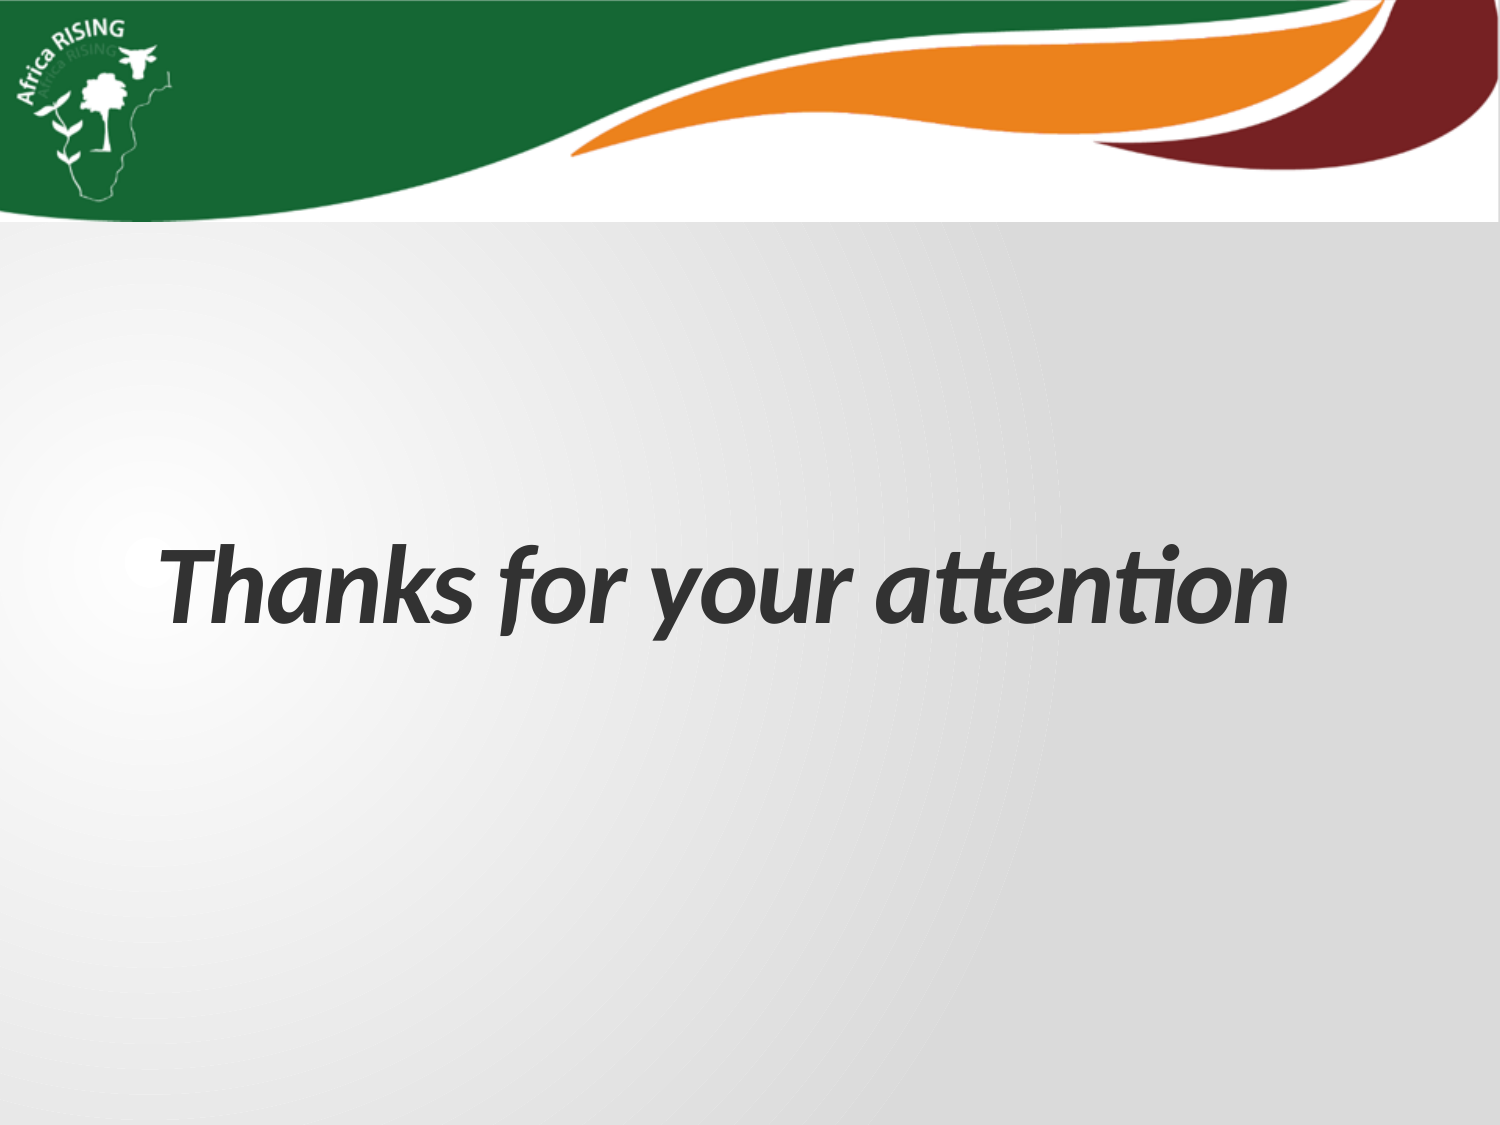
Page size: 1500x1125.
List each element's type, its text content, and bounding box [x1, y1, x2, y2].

picture [0, 0, 1499, 222]
title Thanks for your attention [76, 503, 1371, 652]
